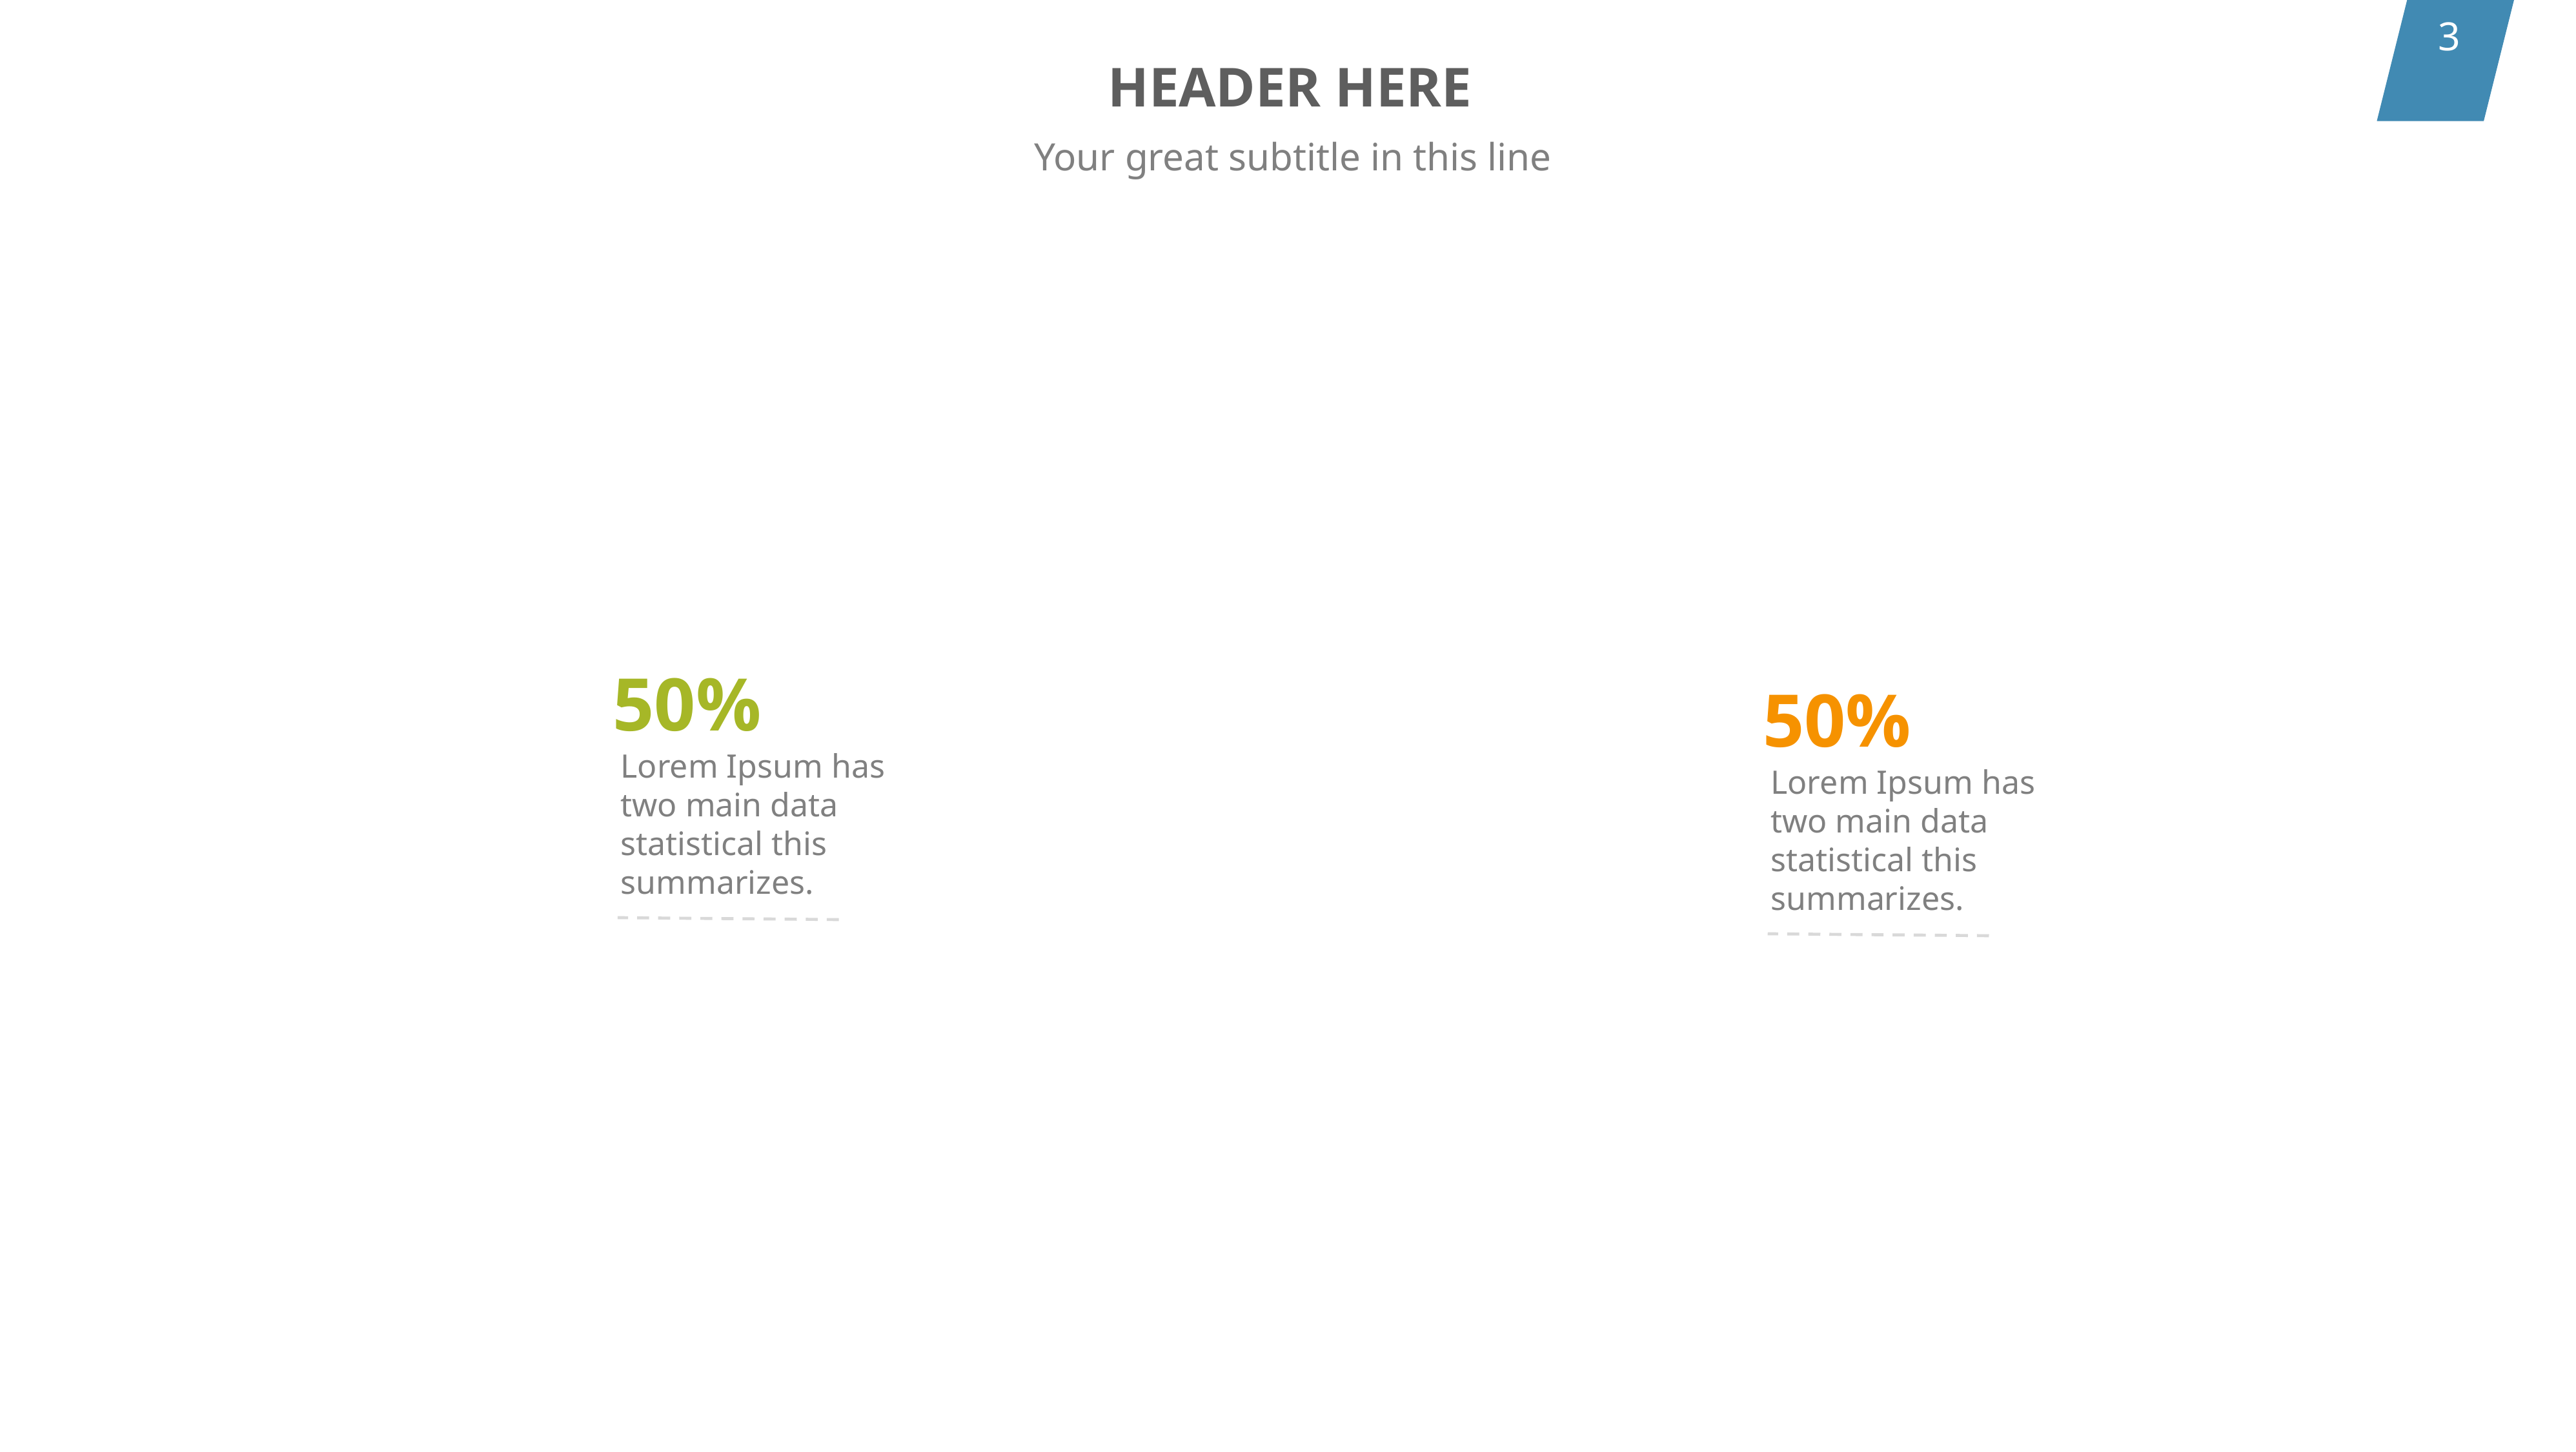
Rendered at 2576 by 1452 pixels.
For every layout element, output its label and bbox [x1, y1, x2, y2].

text_box [832, 48, 1748, 191]
picture [185, 262, 1267, 1339]
picture [1304, 262, 2386, 1339]
